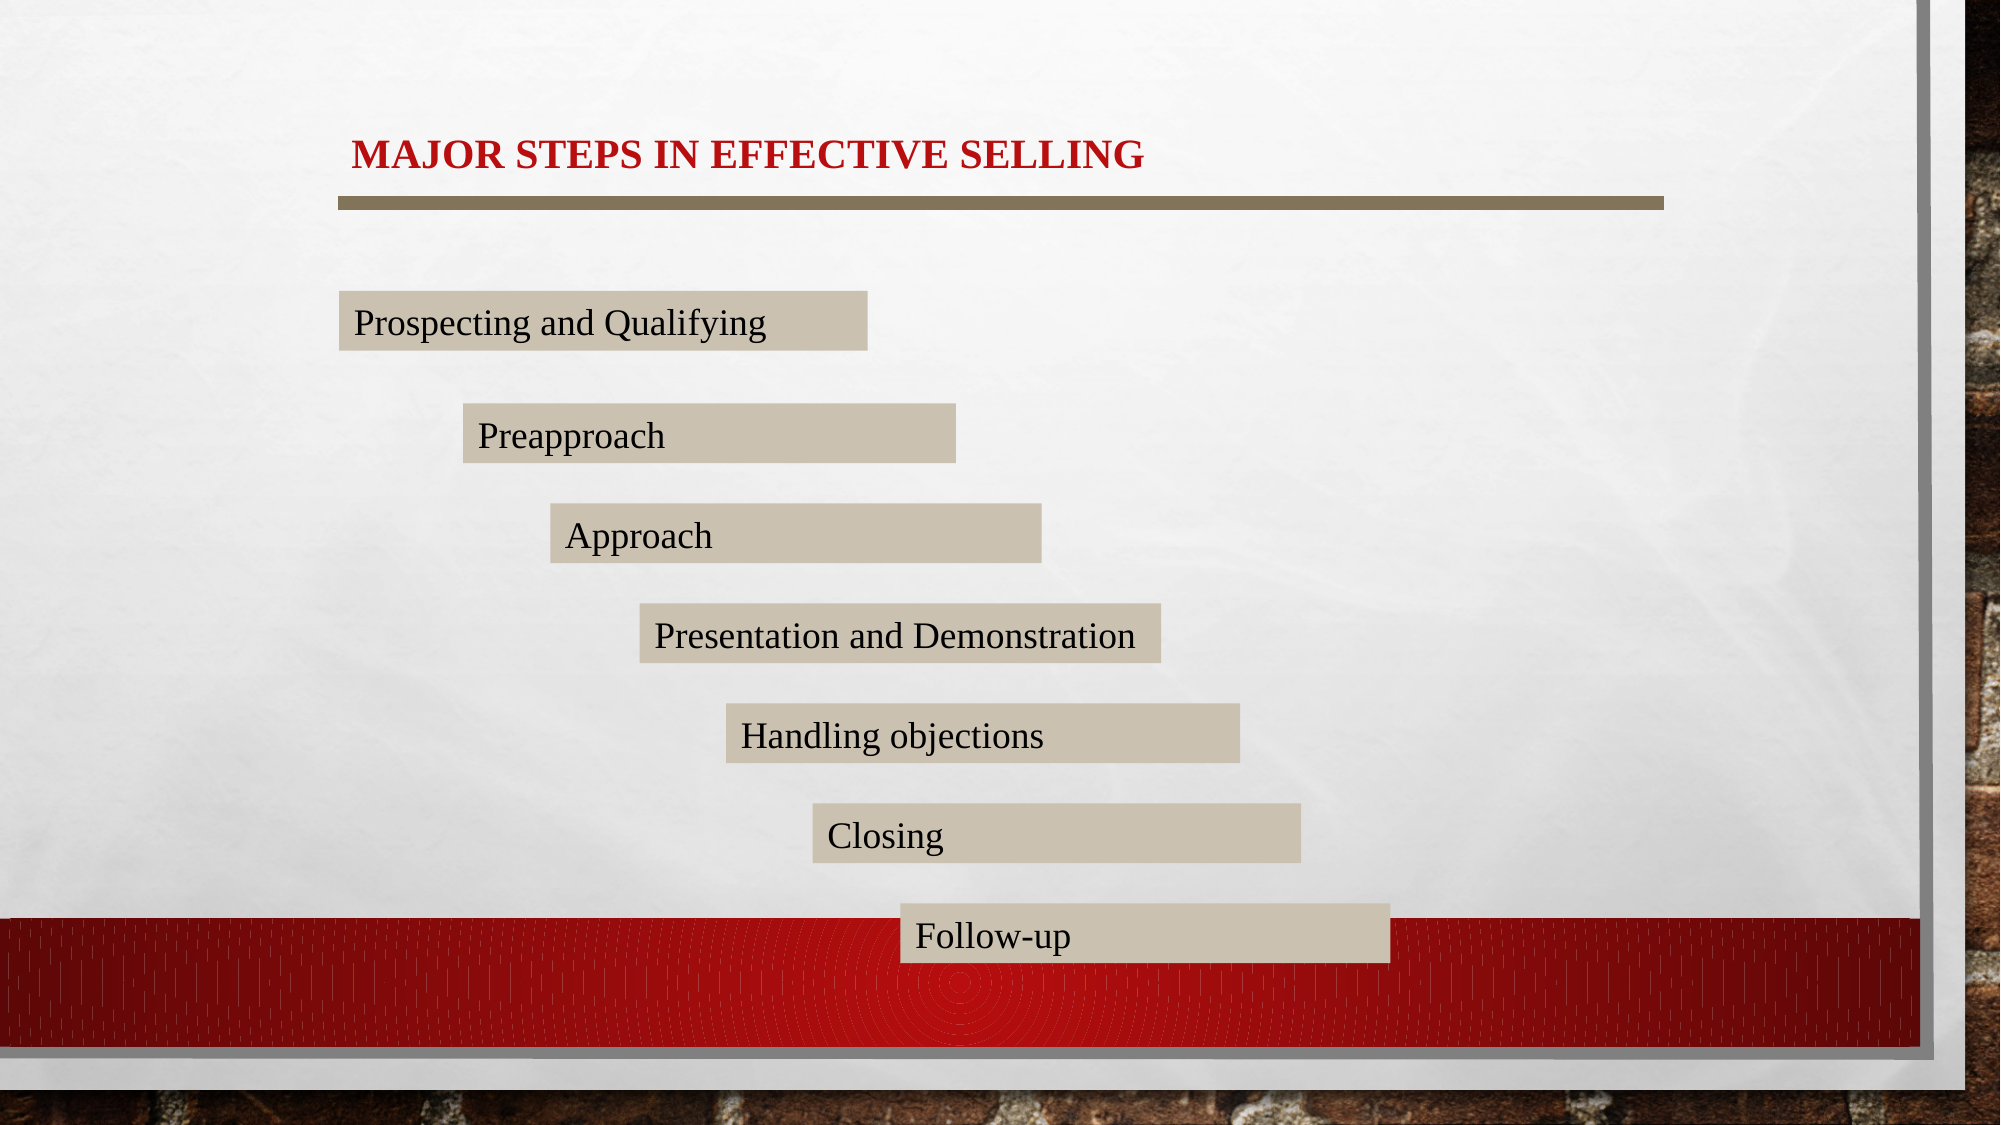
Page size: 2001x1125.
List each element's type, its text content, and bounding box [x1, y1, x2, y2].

text_box Prospecting and Qualifying [339, 290, 868, 351]
text_box Follow-up [900, 903, 1391, 964]
text_box Preapproach [463, 403, 956, 464]
text_box Handling objections [726, 703, 1241, 764]
text_box [249, 231, 1750, 398]
title Major Steps in Effective Selling [297, 0, 1686, 224]
text_box Closing [812, 803, 1302, 864]
text_box [338, 196, 1664, 209]
text_box Approach [550, 503, 1042, 564]
picture [0, 0, 2000, 1125]
text_box Presentation and Demonstration [639, 603, 1162, 664]
